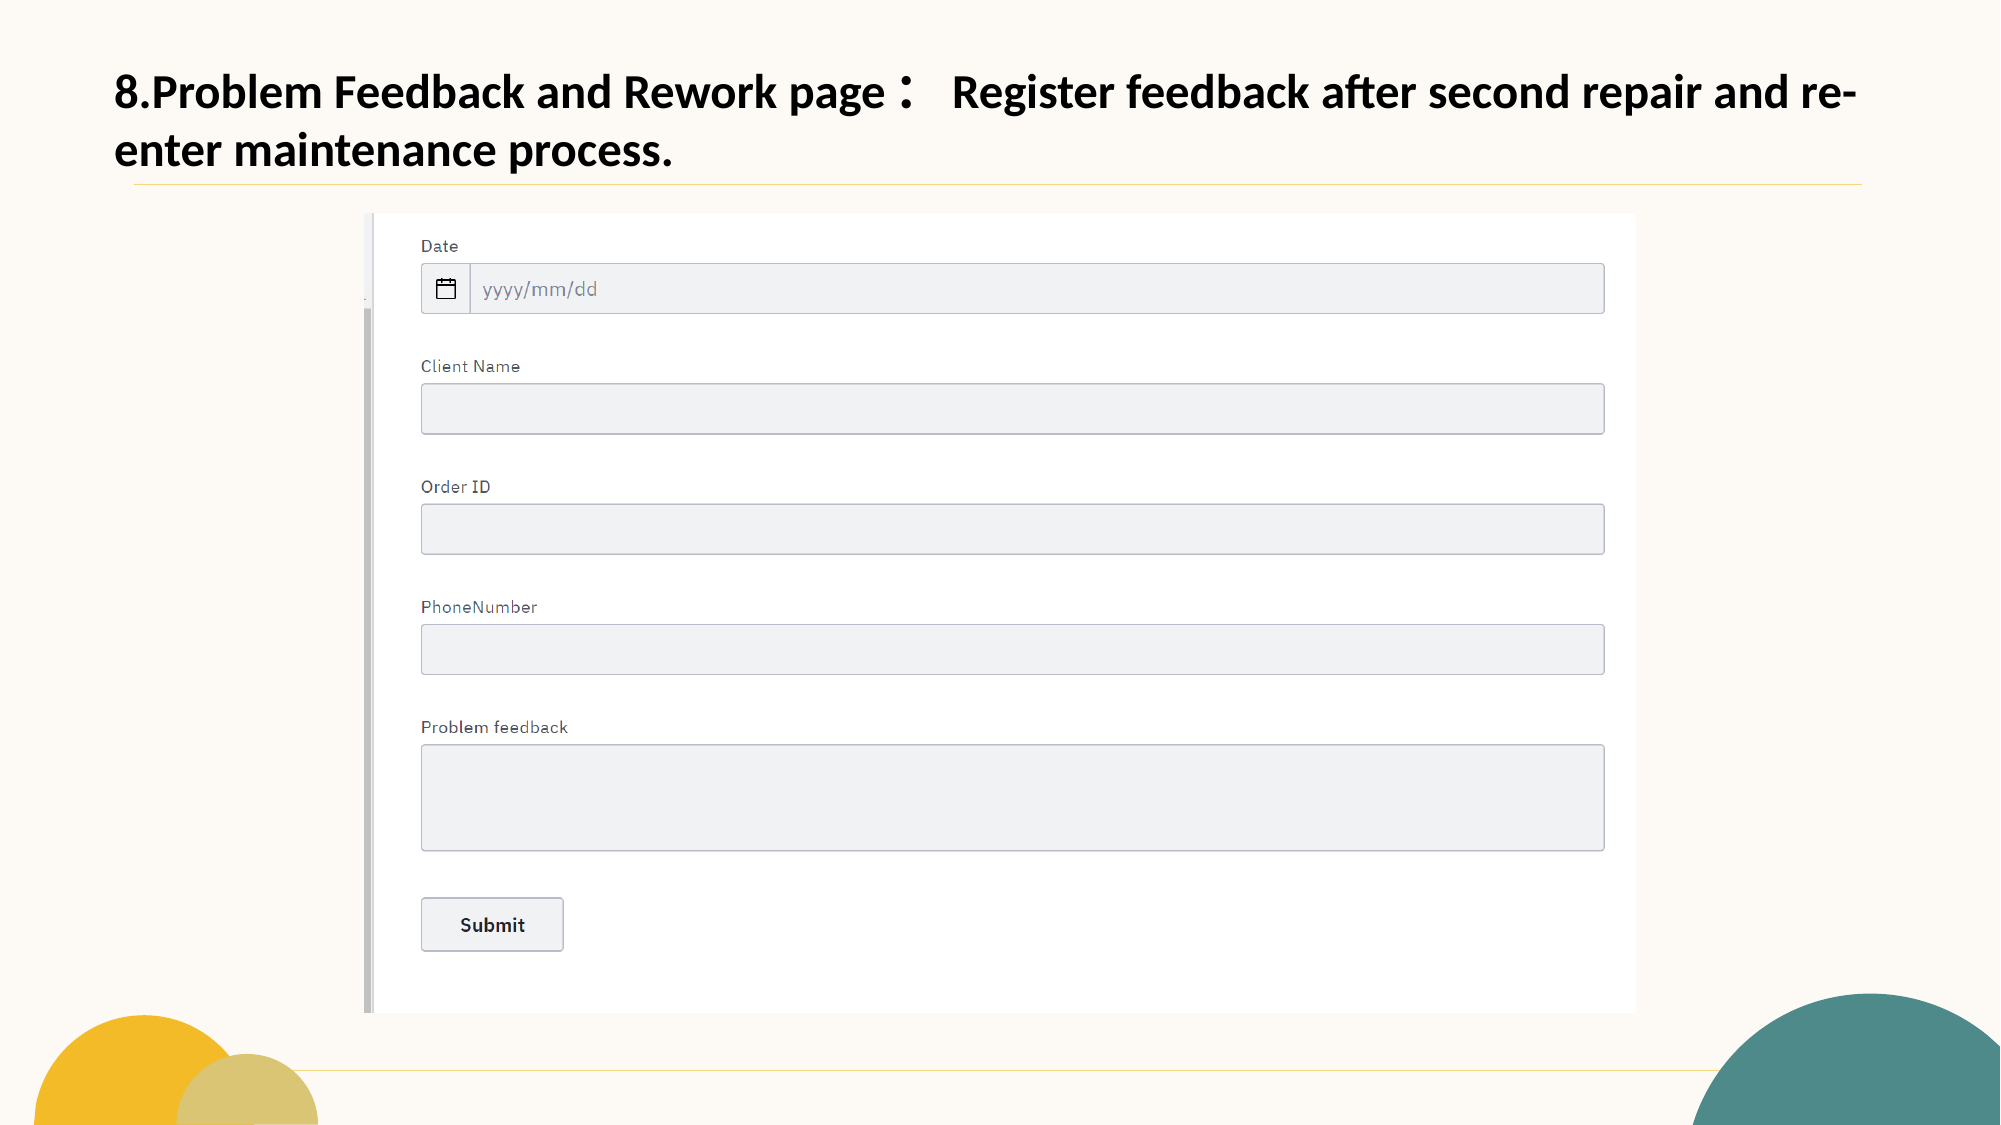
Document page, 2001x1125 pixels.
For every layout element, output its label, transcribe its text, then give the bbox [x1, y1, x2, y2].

title 8.Problem Feedback and Rework page：Register feedback after second repair and re-enter maintenance process. [114, 59, 1886, 178]
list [364, 213, 1636, 1013]
